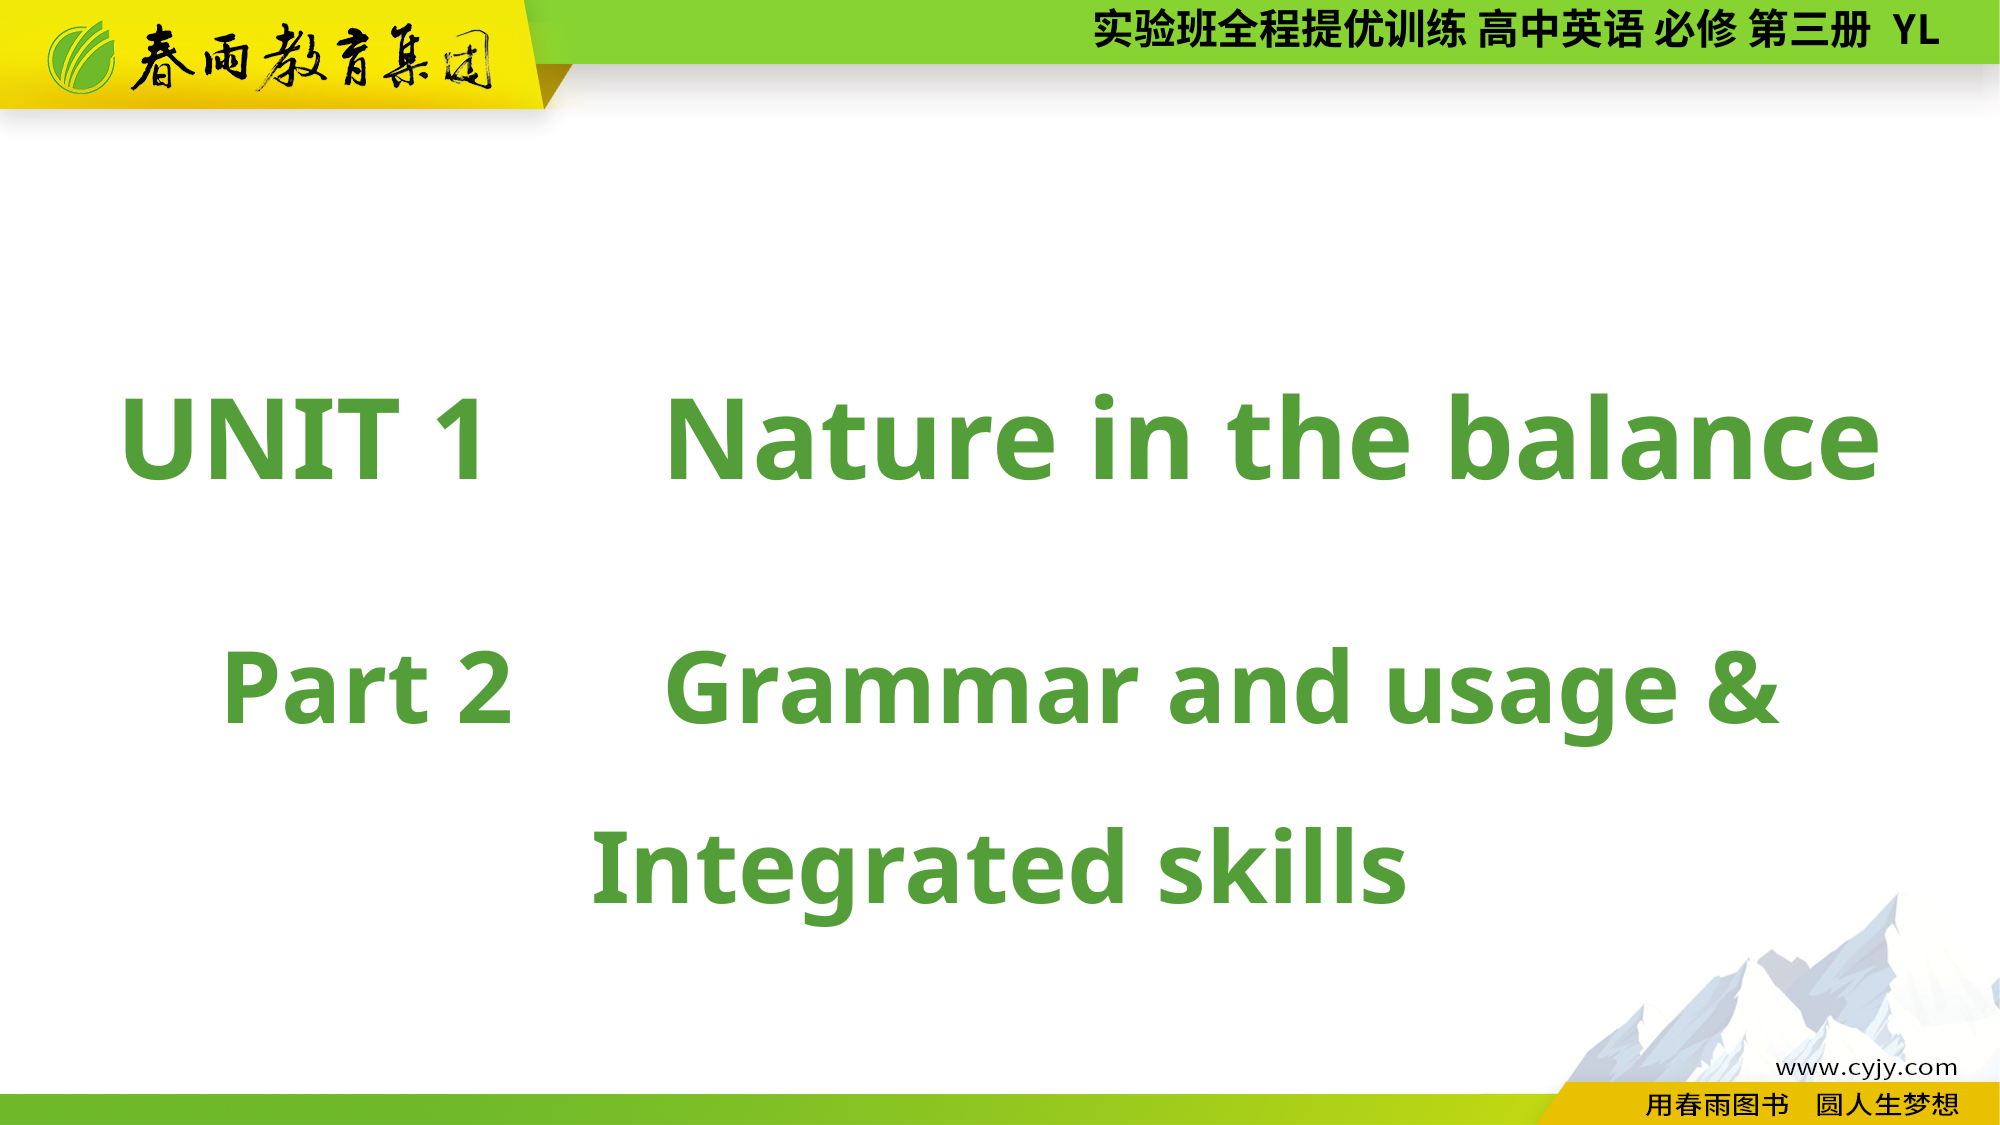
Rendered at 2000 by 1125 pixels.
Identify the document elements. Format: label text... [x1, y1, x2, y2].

picture [0, 0, 2000, 1125]
text_box UNIT 1 Nature in the balance [54, 291, 1946, 510]
text_box Part 2 Grammar and usage & Integrated skills [55, 555, 1946, 931]
